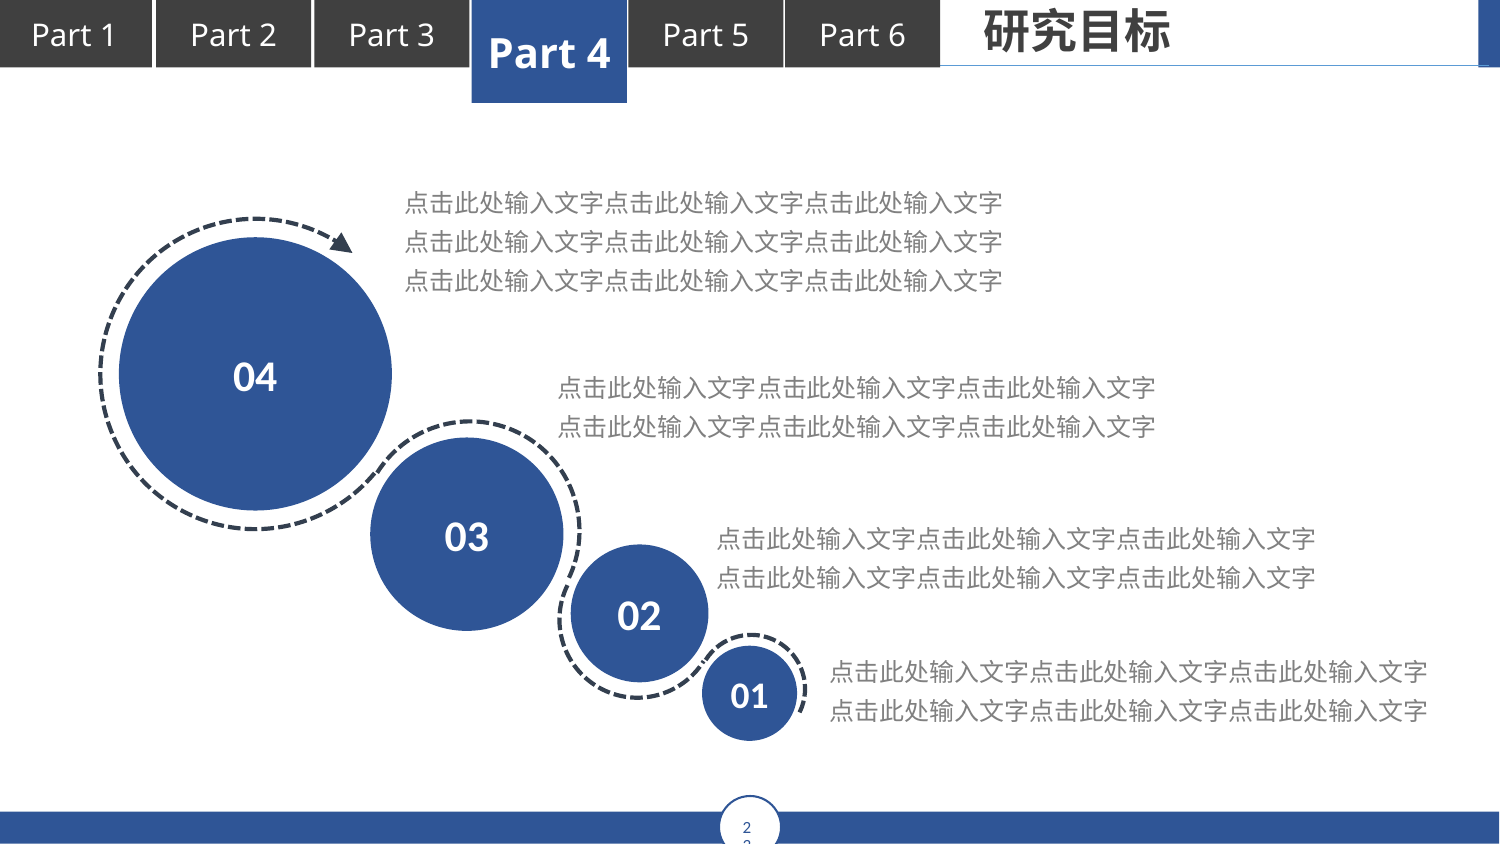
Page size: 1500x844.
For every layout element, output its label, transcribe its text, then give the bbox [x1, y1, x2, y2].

text_box 点击此处输入文字点击此处输入文字点击此处输入文字 点击此处输入文字点击此处输入文字点击此处输入文字 [819, 508, 1332, 598]
text_box 点击此处输入文字点击此处输入文字点击此处输入文字 点击此处输入文字点击此处输入文字点击此处输入文字 点击此处输入文字点击此处输入文字点击此处输入文字 [393, 172, 1082, 301]
text_box 研究目标 [972, 0, 1184, 64]
text_box 点击此处输入文字点击此处输入文字点击此处输入文字 点击此处输入文字点击此处输入文字点击此处输入文字 [817, 641, 1449, 731]
text_box 点击此处输入文字点击此处输入文字点击此处输入文字 点击此处输入文字点击此处输入文字点击此处输入文字 [819, 358, 1192, 448]
text_box 01 [702, 693, 798, 741]
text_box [100, 218, 819, 693]
